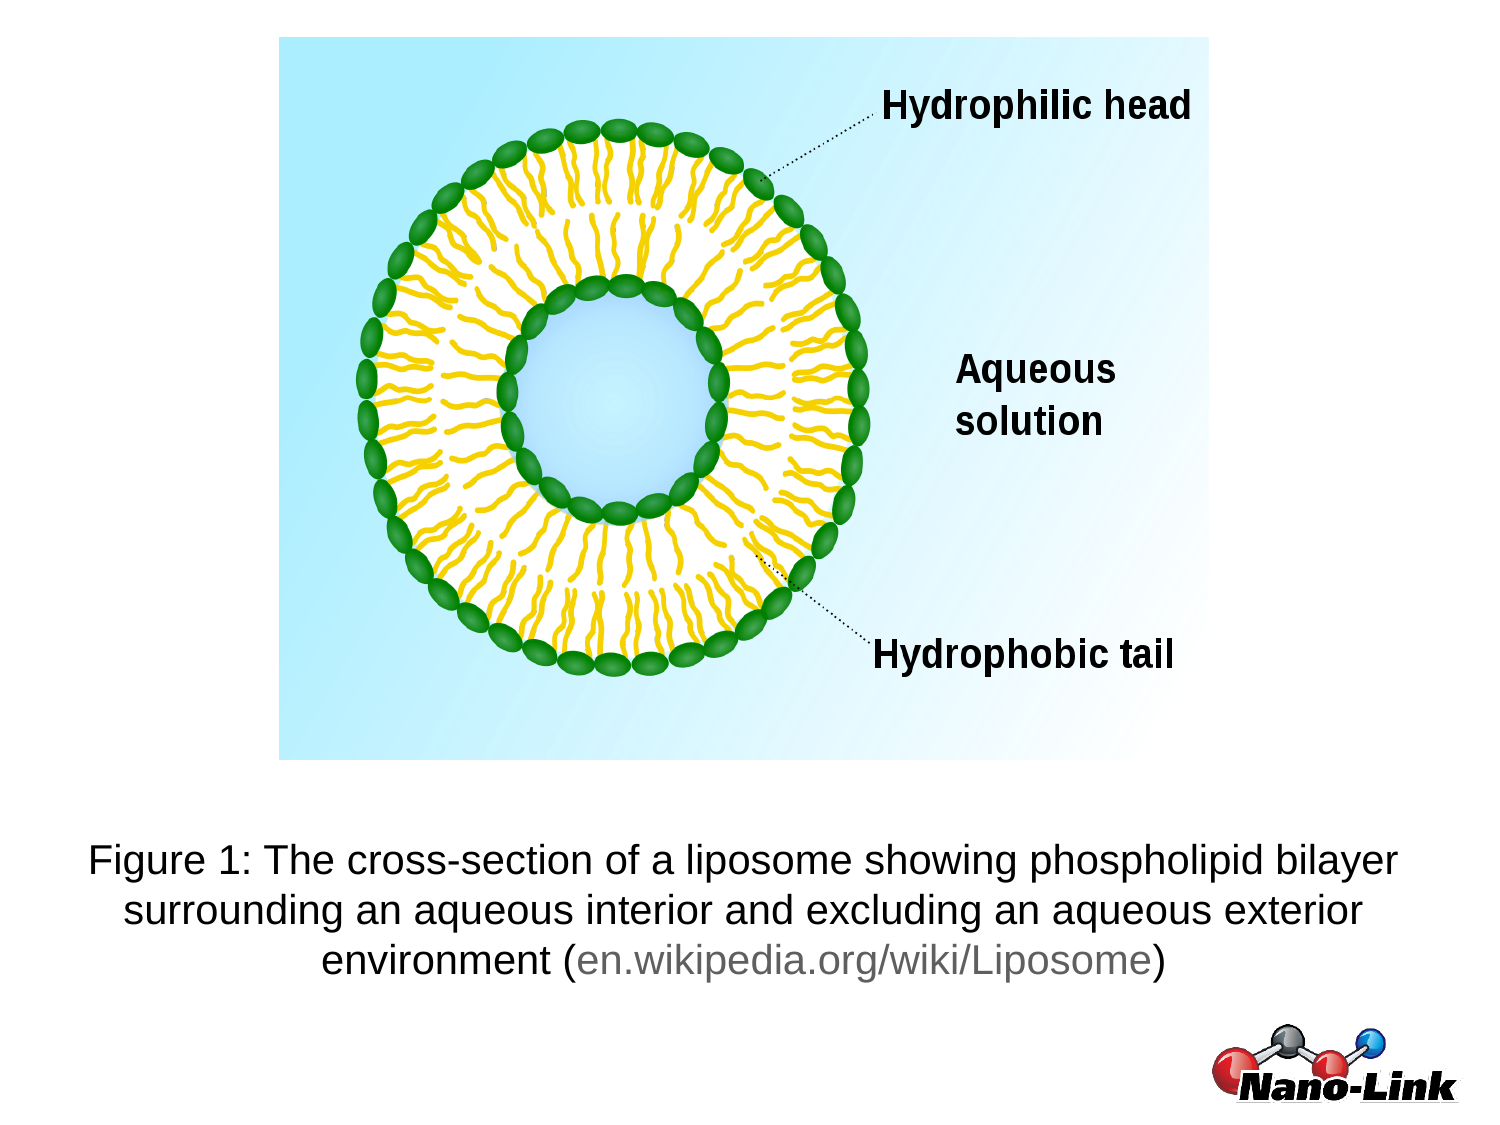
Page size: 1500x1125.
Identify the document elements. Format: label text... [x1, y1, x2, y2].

picture [1212, 1024, 1463, 1103]
picture [278, 37, 1209, 761]
text_box Figure 1: The cross-section of a liposome showing phospholipid bilayer surrounding an aqueous interior and excluding an aqueous exterior environment (en.wikipedia.org/wiki/Liposome) [24, 825, 1463, 990]
